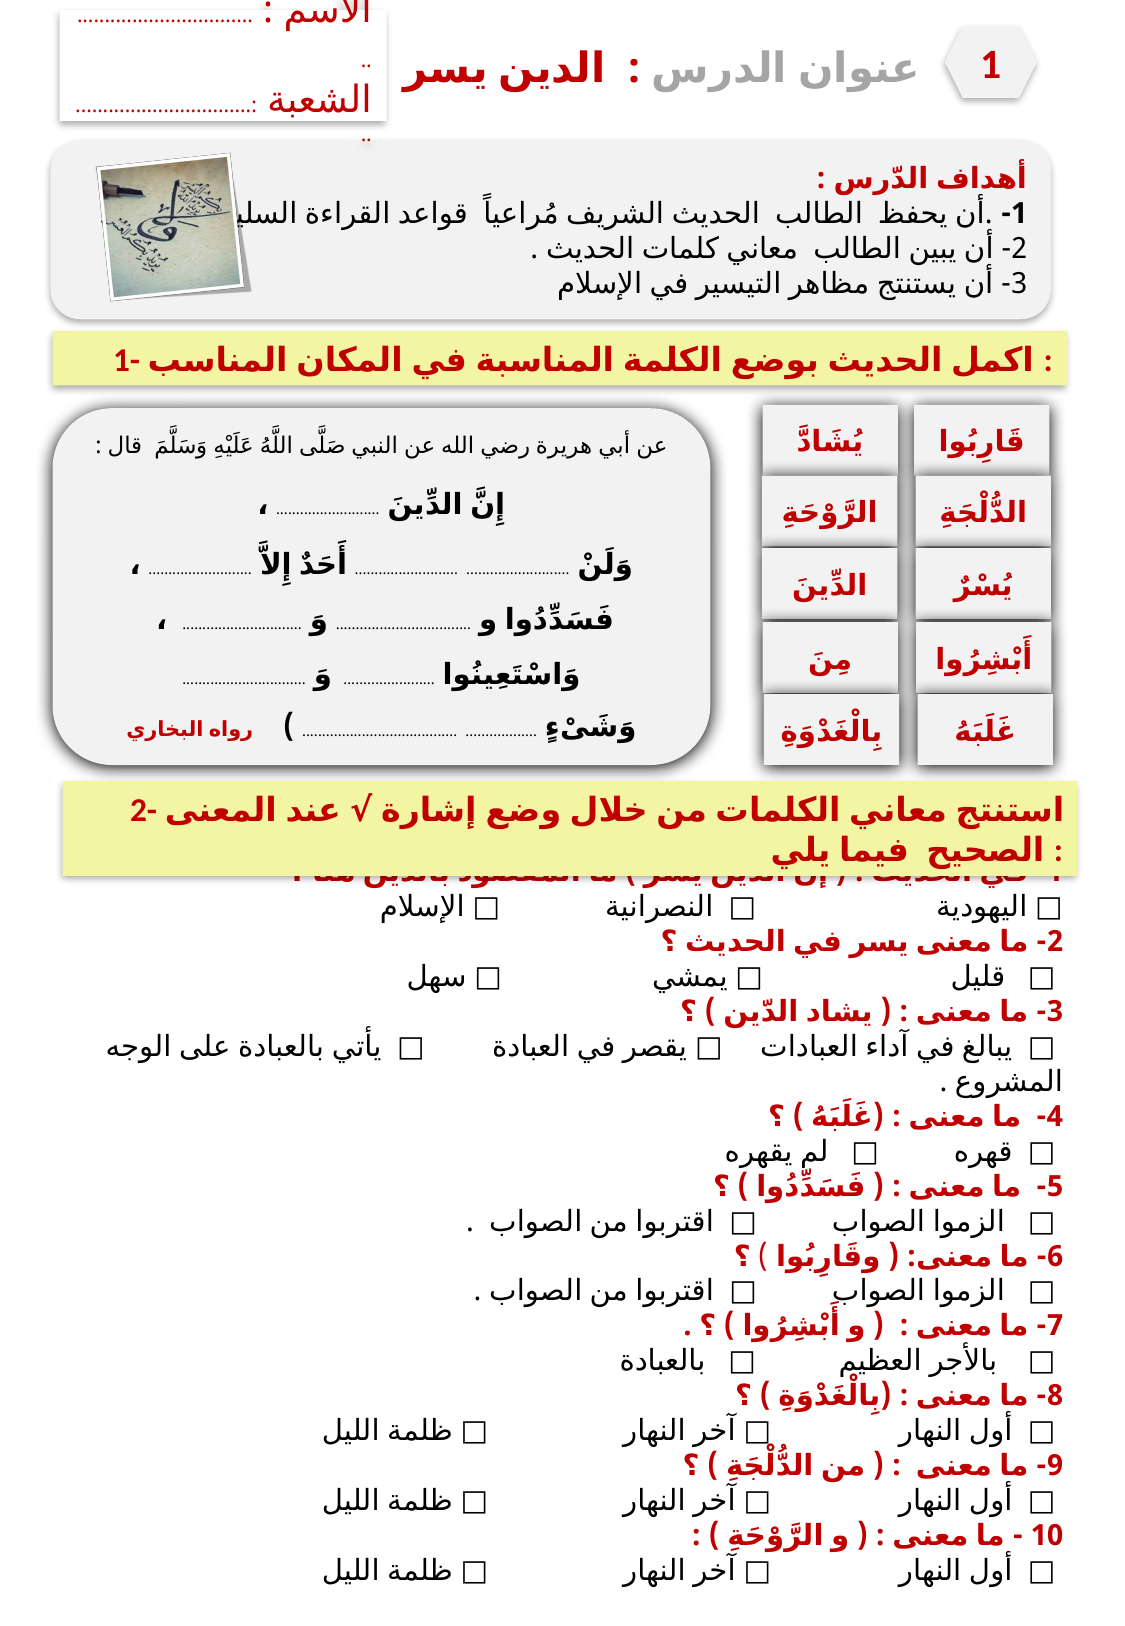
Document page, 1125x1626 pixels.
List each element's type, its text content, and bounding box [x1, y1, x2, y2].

text_box مِنَ [761, 621, 899, 684]
text_box عن أبي هريرة رضي الله عن النبي صَلَّى اللَّهُ عَلَيْهِ وَسَلَّمَ قال : إِنَّ الدِّينَ .......................... ، وَلَنْ .......................... .......................... أَحَدٌ إِلاَّ .......................... ، فَسَدِّدُوا و .................................. وَ .............................. ، وَاسْتَعِينُوا ....................... وَ ............................... وَشَىْءٍ .................. ....................................... ) رواه البخاري [51, 407, 712, 767]
text_box 1 [943, 25, 1039, 99]
text_box الاسم : .................................. الشعبة :.................................. [59, 9, 388, 122]
text_box الدِّينَ [761, 547, 898, 611]
text_box بِالْغَدْوَةِ [763, 693, 900, 766]
text_box 1- اكمل الحديث بوضع الكلمة المناسبة في المكان المناسب : [52, 330, 1068, 386]
text_box 2- استنتج معاني الكلمات من خلال وضع إشارة √ عند المعنى الصحيح فيما يلي : [62, 781, 1078, 876]
picture [94, 150, 253, 308]
text_box أَبْشِرُوا [915, 621, 1053, 683]
text_box الدُّلْجَةِ [914, 474, 1052, 537]
text_box يُسْرٌ [914, 547, 1052, 611]
text_box أهداف الدّرس : 1- .أن يحفظ الطالب الحديث الشريف مُراعياً قواعد القراءة السليمة المعبرة. 2- أن يبين الطالب معاني كلمات الحديث . 3- أن يستنتج مظاهر التيسير في الإسلام [49, 138, 1052, 321]
text_box قَارِبُوا [913, 404, 1050, 464]
text_box 1- في الحديث : ( إن الدّين يُسْرٌ ) ما المقصود بالدين هنا ؟ □ اليهودية □ النصرانية □ الإسلام 2- ما معنى يسر في الحديث ؟ □ قليل □ يمشي □ سهل 3- ما معنى : ( يشاد الدّين ) ؟ □ يبالغ في آداء العبادات □ يقصر في العبادة □ يأتي بالعبادة على الوجه المشروع . 4- ما معنى : (غَلَبَهُ ) ؟ □ قهره □ لم يقهره 5- ما معنى : ( فَسَدِّدُوا ) ؟ □ الزموا الصواب □ اقتربوا من الصواب . 6- ما معنى: ( وقَارِبُوا ) ؟ □ الزموا الصواب □ اقتربوا من الصواب . 7- ما معنى : ( و أَبْشِرُوا ) ؟ . □ بالأجر العظيم □ بالعبادة 8- ما معنى : (بِالْغَدْوَةِ ) ؟ □ أول النهار □ آخر النهار □ ظلمة الليل 9- ما معنى : ( من الدُّلْجَةِ ) ؟ □ أول النهار □ آخر النهار □ ظلمة الليل 10 - ما معنى : ( و الرَّوْحَةِ ) : □ أول النهار □ آخر النهار □ ظلمة الليل [50, 844, 1078, 1594]
text_box غَلَبَهُ [917, 693, 1054, 766]
text_box الرَّوْحَةِ [761, 474, 898, 537]
text_box يُشَادَّ [761, 404, 899, 464]
text_box عنوان الدرس : الدين يسر [391, 36, 944, 96]
